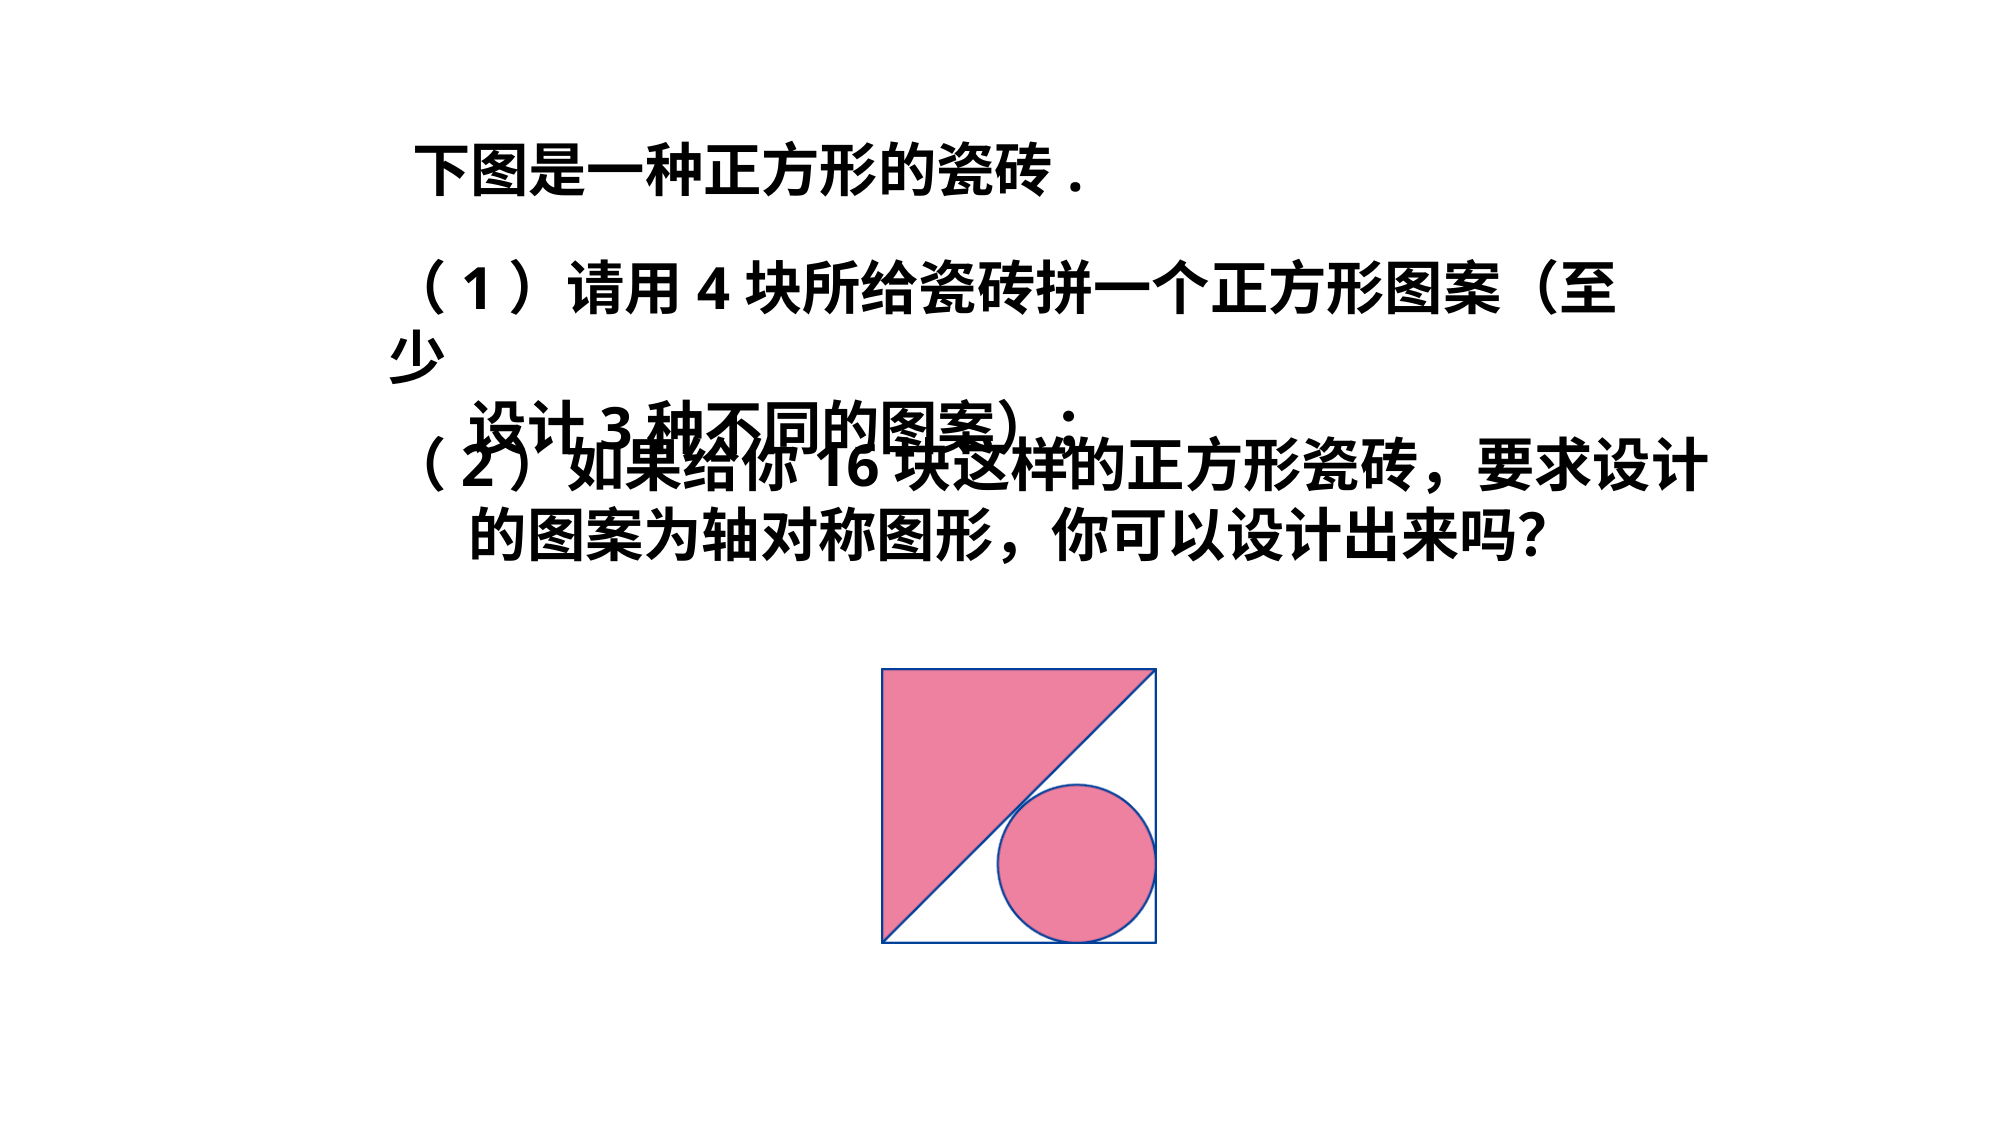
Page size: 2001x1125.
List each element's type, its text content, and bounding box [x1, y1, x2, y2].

picture [881, 668, 1157, 944]
text_box 下图是一种正方形的瓷砖. [397, 125, 1148, 211]
text_box （2）如果给你16块这样的正方形瓷砖，要求设计 的图案为轴对称图形，你可以设计出来吗？ [373, 420, 1727, 576]
text_box （1）请用4块所给瓷砖拼一个正方形图案（至少 设计3种不同的图案）； [373, 243, 1662, 420]
